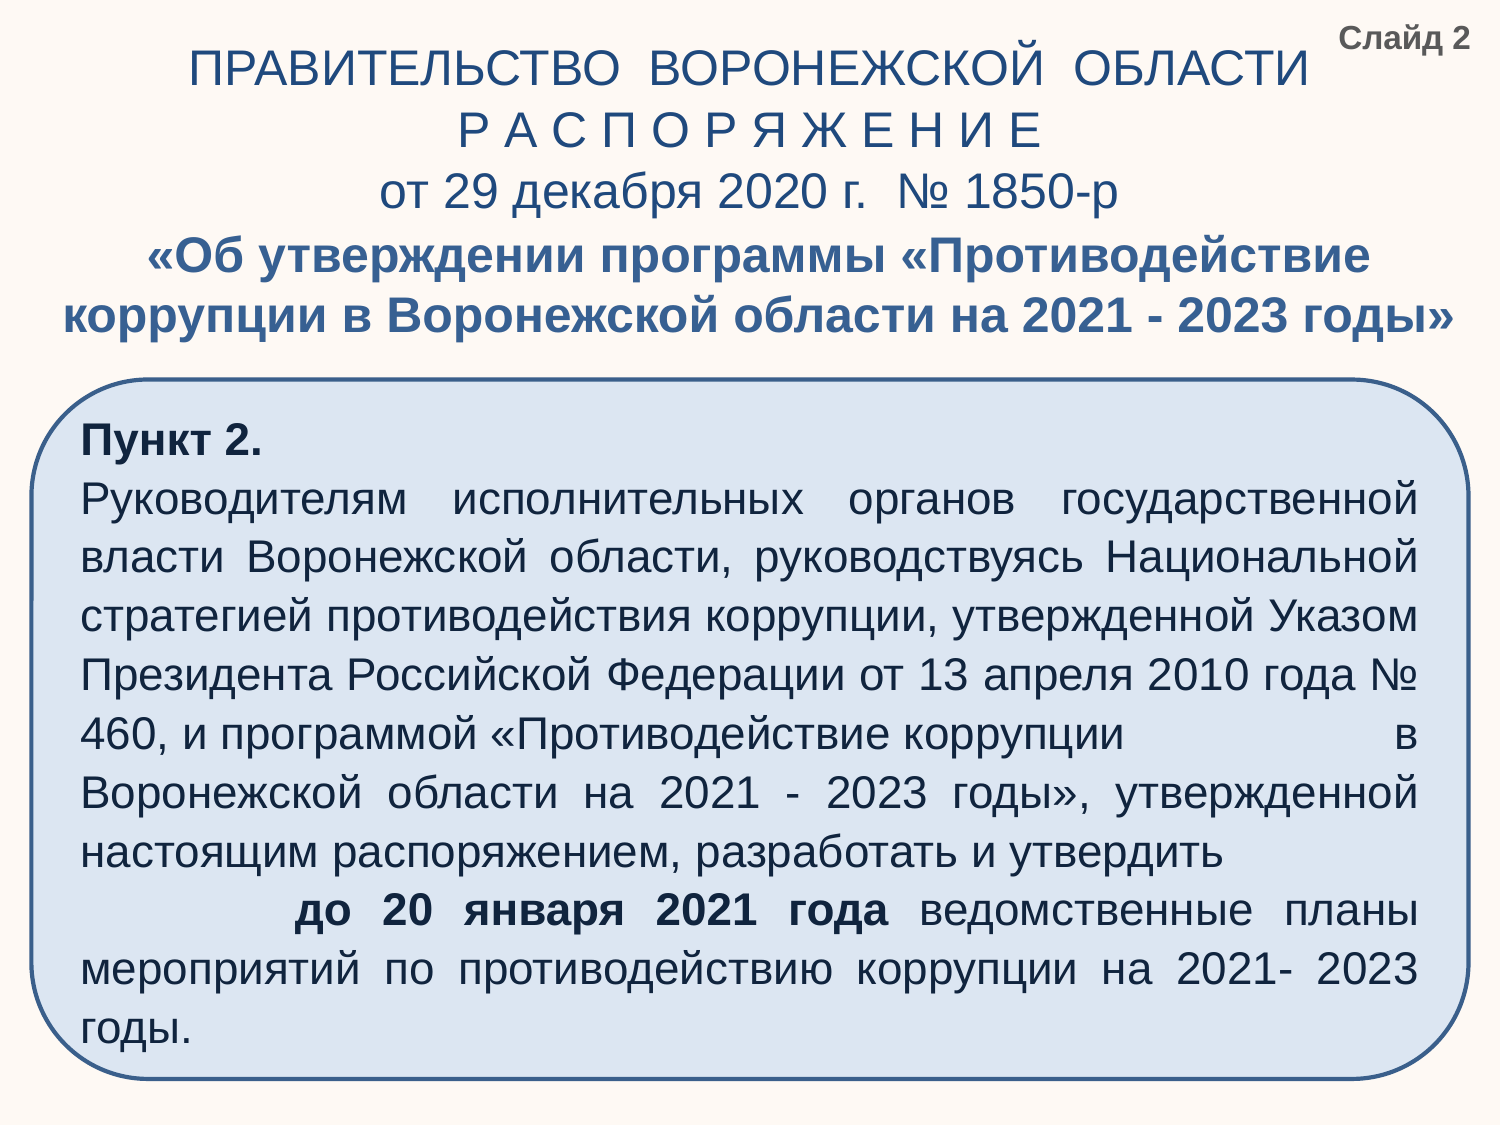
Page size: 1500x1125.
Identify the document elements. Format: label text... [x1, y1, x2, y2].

title ПРАВИТЕЛЬСТВО ВОРОНЕЖСКОЙ ОБЛАСТИ Р А С П О Р Я Ж Е Н И Е от 29 декабря 2020 г. № 1850-р [0, 39, 1500, 213]
text_box «Об утверждении программы «Противодействие коррупции в Воронежской области на 2021 - 2023 годы» [18, 214, 1500, 350]
text_box Пункт 2. Руководителям исполнительных органов государственной власти Воронежской области, руководствуясь Национальной стратегией противодействия коррупции, утвержденной Указом Президента Российской Федерации от 13 апреля 2010 года № 460, и программой «Противодействие коррупции в Воронежской области на 2021 - 2023 годы», утвержденной настоящим распоряжением, разработать и утвердить до 20 января 2021 года ведомственные планы мероприятий по противодействию коррупции на 2021- 2023 годы. [29, 377, 1471, 1082]
text_box Слайд 2 [1288, 9, 1486, 64]
